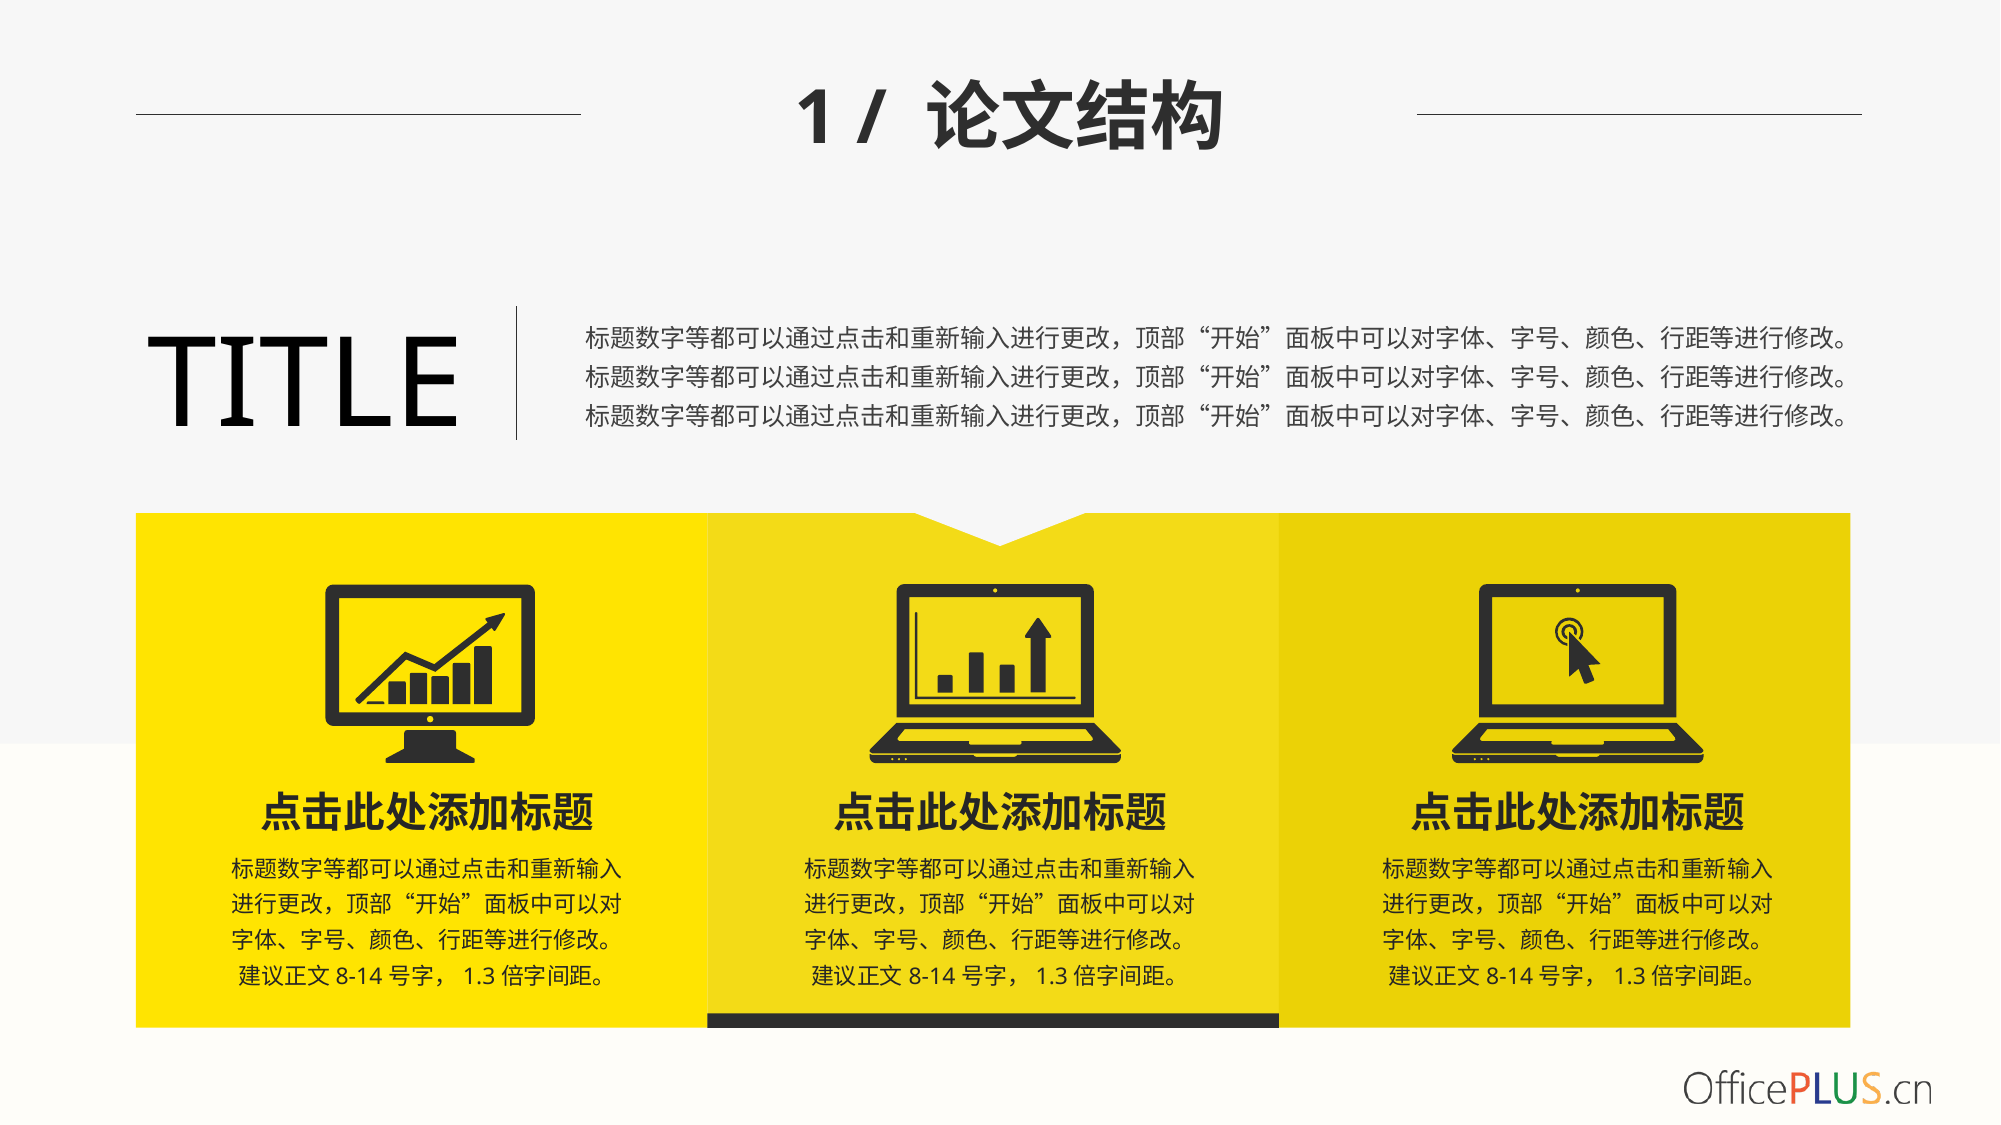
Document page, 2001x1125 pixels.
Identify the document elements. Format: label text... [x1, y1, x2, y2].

text_box 标题数字等都可以通过点击和重新输入进行更改，顶部“开始”面板中可以对字体、字号、颜色、行距等进行修改。 标题数字等都可以通过点击和重新输入进行更改，顶部“开始”面板中可以对字体、字号、颜色、行距等进行修改。 标题数字等都可以通过点击和重新输入进行更改，顶部“开始”面板中可以对字体、字号、颜色、行距等进行修改。 [571, 306, 1913, 438]
text_box 点击此处添加标题 [230, 778, 625, 838]
text_box 标题数字等都可以通过点击和重新输入进行更改，顶部“开始”面板中可以对字体、字号、颜色、行距等进行修改。建议正文8-14号字，1.3倍字间距。 [212, 838, 642, 997]
text_box 点击此处添加标题 [802, 778, 1197, 838]
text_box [325, 584, 535, 763]
text_box [914, 512, 1086, 548]
text_box 1 / 论文结构 [759, 61, 1241, 166]
text_box 标题数字等都可以通过点击和重新输入进行更改，顶部“开始”面板中可以对字体、字号、颜色、行距等进行修改。建议正文8-14号字，1.3倍字间距。 [1363, 838, 1793, 997]
text_box 点击此处添加标题 [1380, 778, 1775, 838]
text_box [1451, 584, 1704, 764]
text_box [869, 584, 1122, 764]
picture [1684, 1070, 1931, 1104]
text_box 标题数字等都可以通过点击和重新输入进行更改，顶部“开始”面板中可以对字体、字号、颜色、行距等进行修改。建议正文8-14号字，1.3倍字间距。 [785, 838, 1215, 997]
text_box [135, 512, 706, 1029]
text_box [1278, 512, 1852, 1029]
text_box TITLE [132, 294, 479, 460]
text_box [706, 512, 1278, 1012]
text_box [706, 1012, 1280, 1029]
